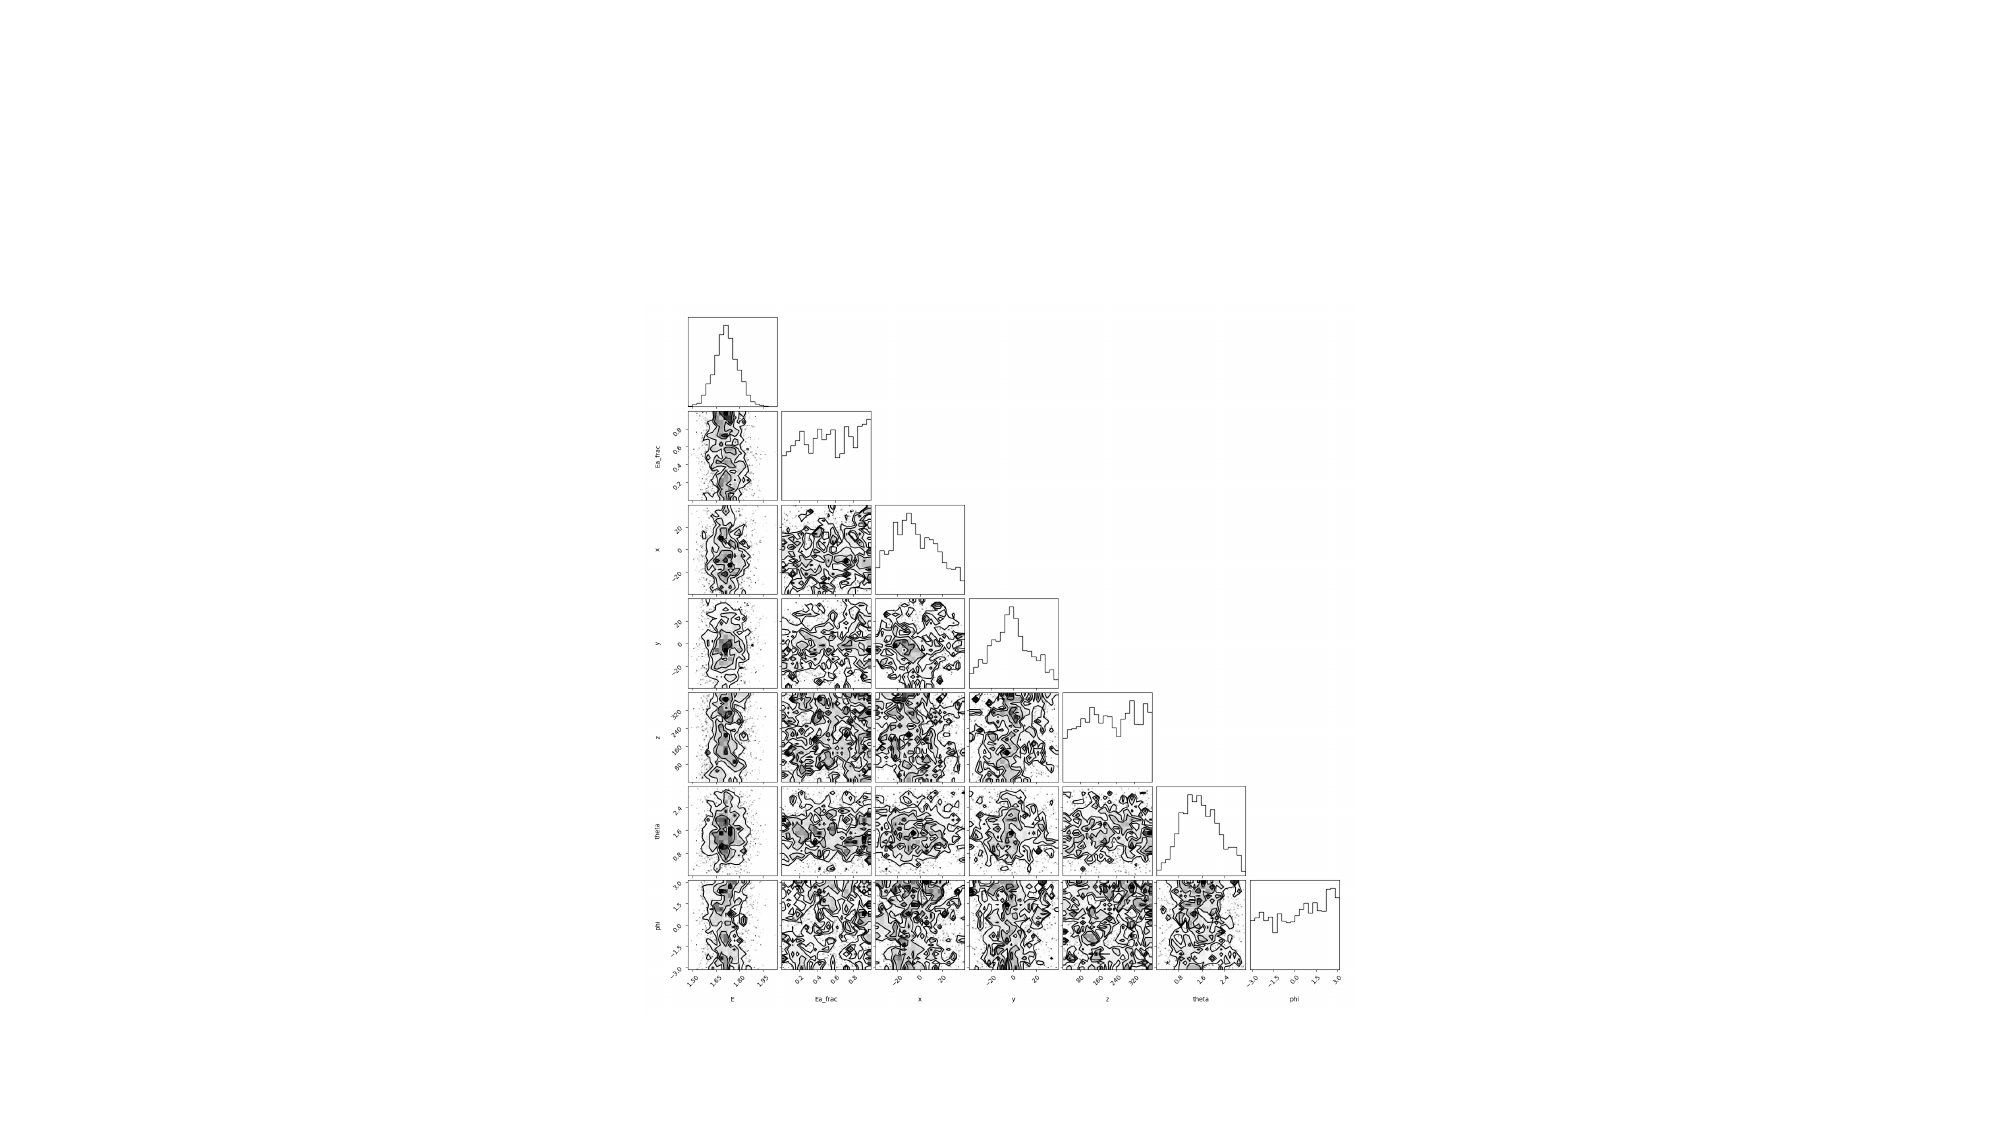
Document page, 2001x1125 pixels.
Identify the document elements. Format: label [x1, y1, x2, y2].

list [643, 299, 1357, 1014]
